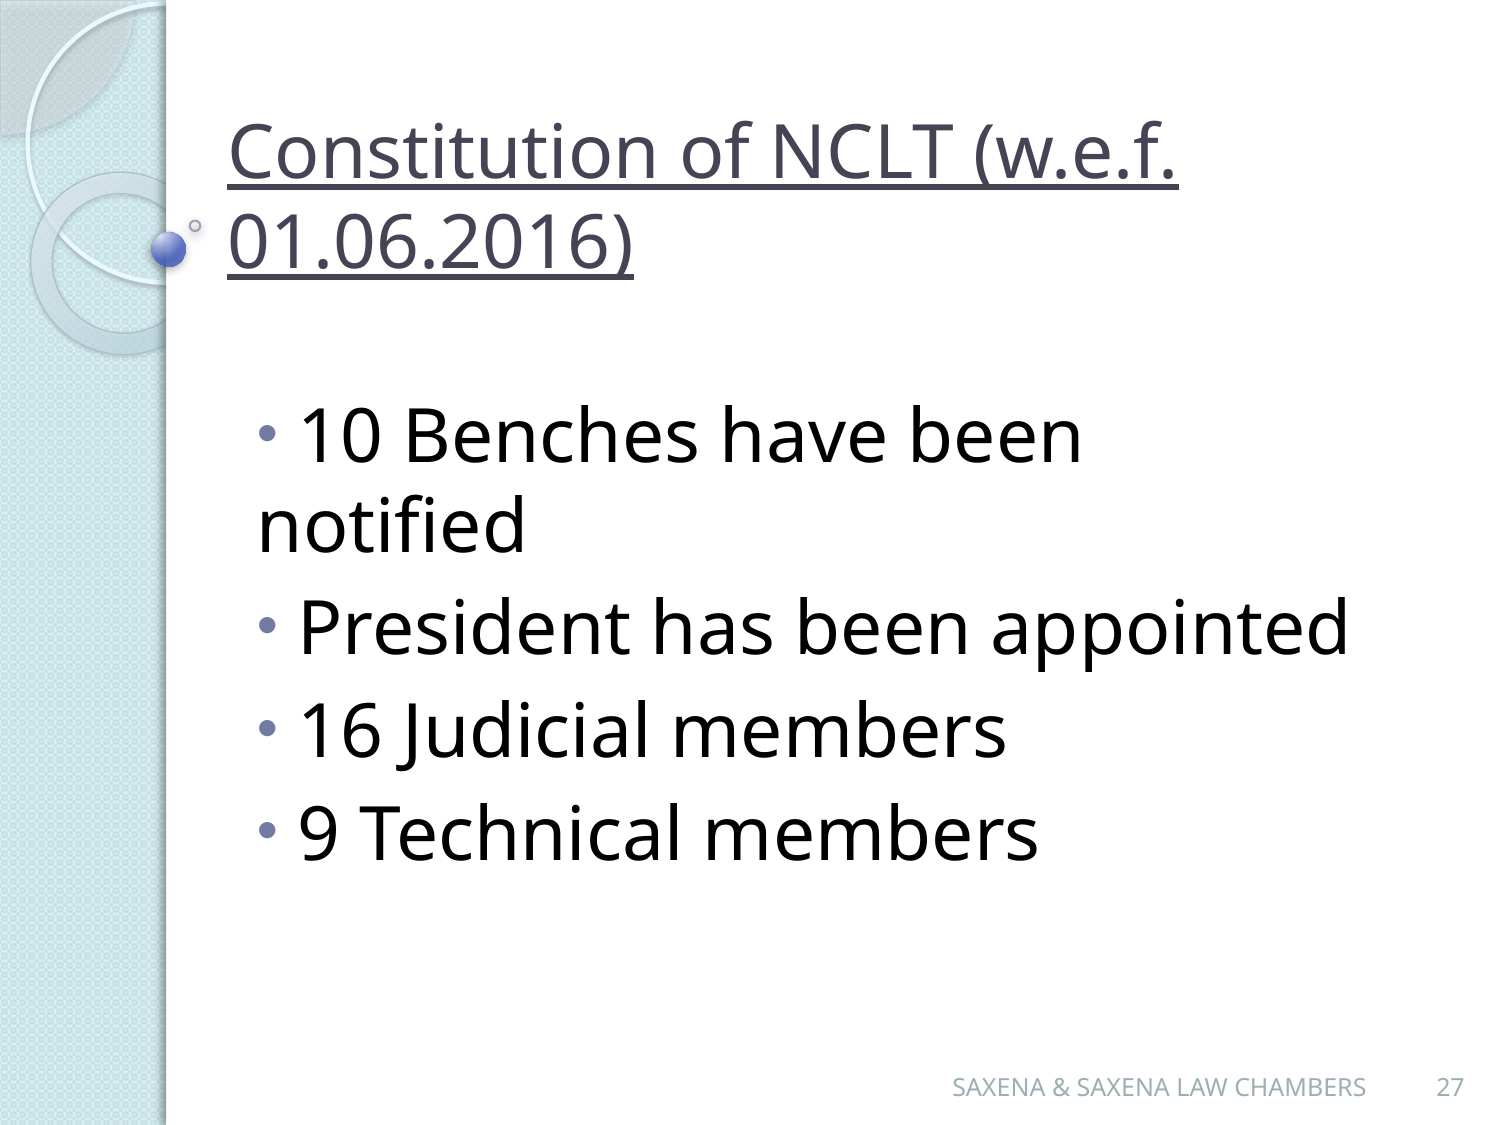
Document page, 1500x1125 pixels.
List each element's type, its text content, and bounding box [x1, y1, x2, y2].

slide_number 27 [1413, 1034, 1488, 1113]
subtitle 10 Benches have been notified President has been appointed 16 Judicial members 9 Technical members [237, 387, 1388, 900]
footer SAXENA & SAXENA LAW CHAMBERS [937, 1034, 1413, 1113]
title Constitution of NCLT (w.e.f. 01.06.2016) [212, 50, 1450, 292]
